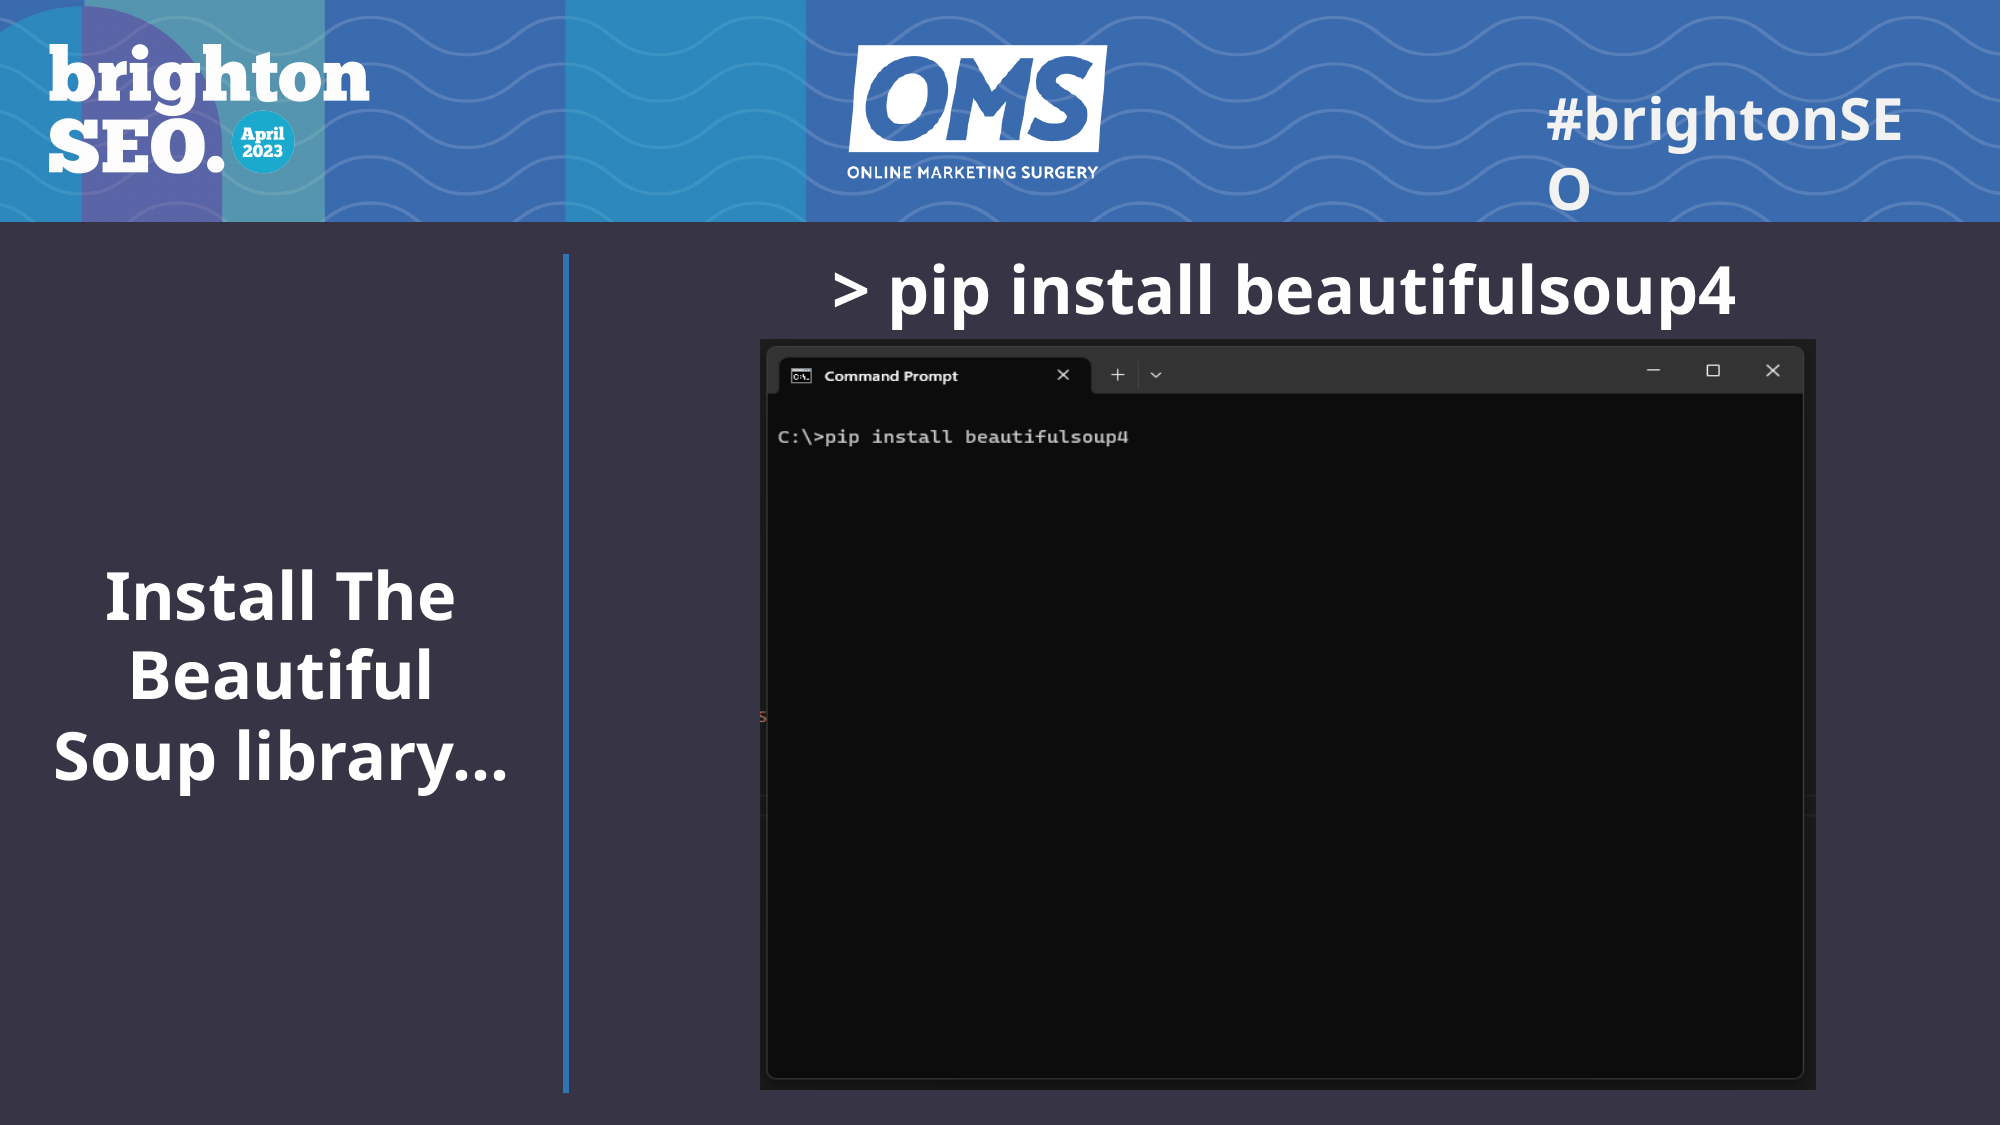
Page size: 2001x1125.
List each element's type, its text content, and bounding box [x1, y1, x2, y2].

text_box > pip install beautifulsoup4 [602, 254, 1968, 322]
text_box #brightonSEO [1531, 222, 1952, 230]
picture [760, 339, 1816, 1090]
text_box Install The Beautiful Soup library… [32, 253, 531, 1093]
picture [0, 0, 2000, 222]
